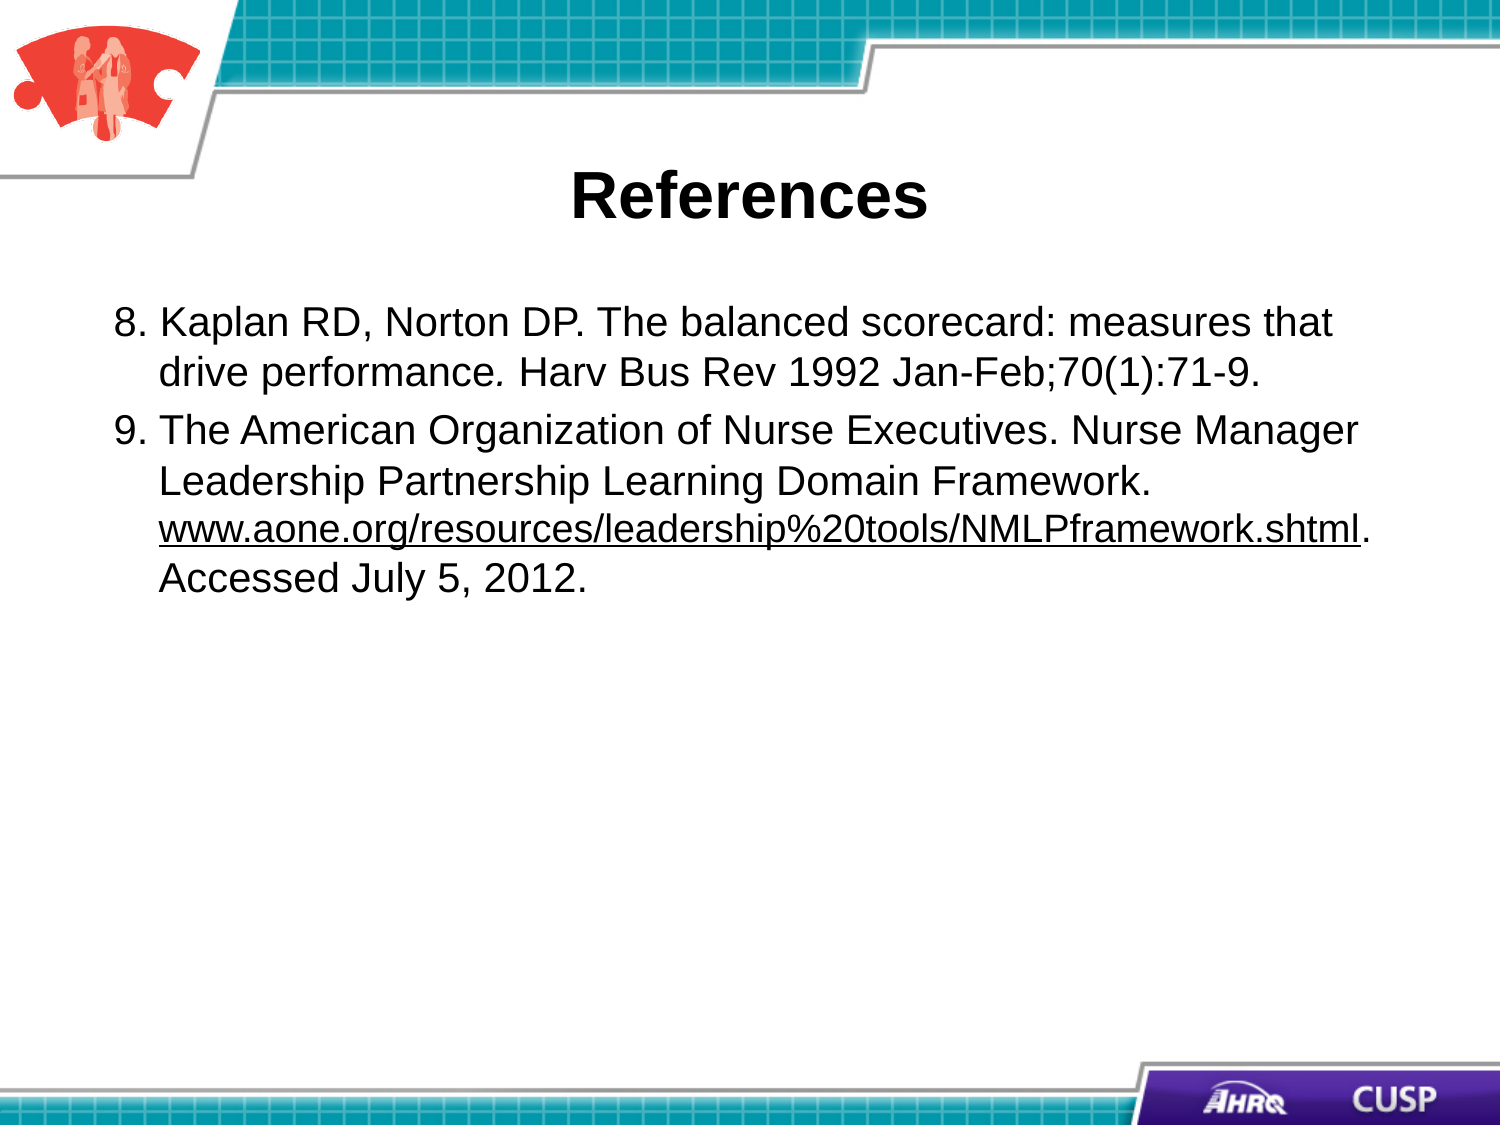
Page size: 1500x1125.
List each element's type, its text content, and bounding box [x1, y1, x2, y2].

list 8. Kaplan RD, Norton DP. The balanced scorecard: measures that drive performance. Harv Bus Rev 1992 Jan-Feb;70(1):71-9. 9. The American Organization of Nurse Executives. Nurse Manager Leadership Partnership Learning Domain Framework. www.aone.org/resources/leadership%20tools/NMLPframework.shtml. Accessed July 5, 2012. [87, 287, 1400, 925]
picture [0, 263, 1500, 1125]
picture [0, 0, 1500, 121]
title References [0, 121, 1500, 263]
